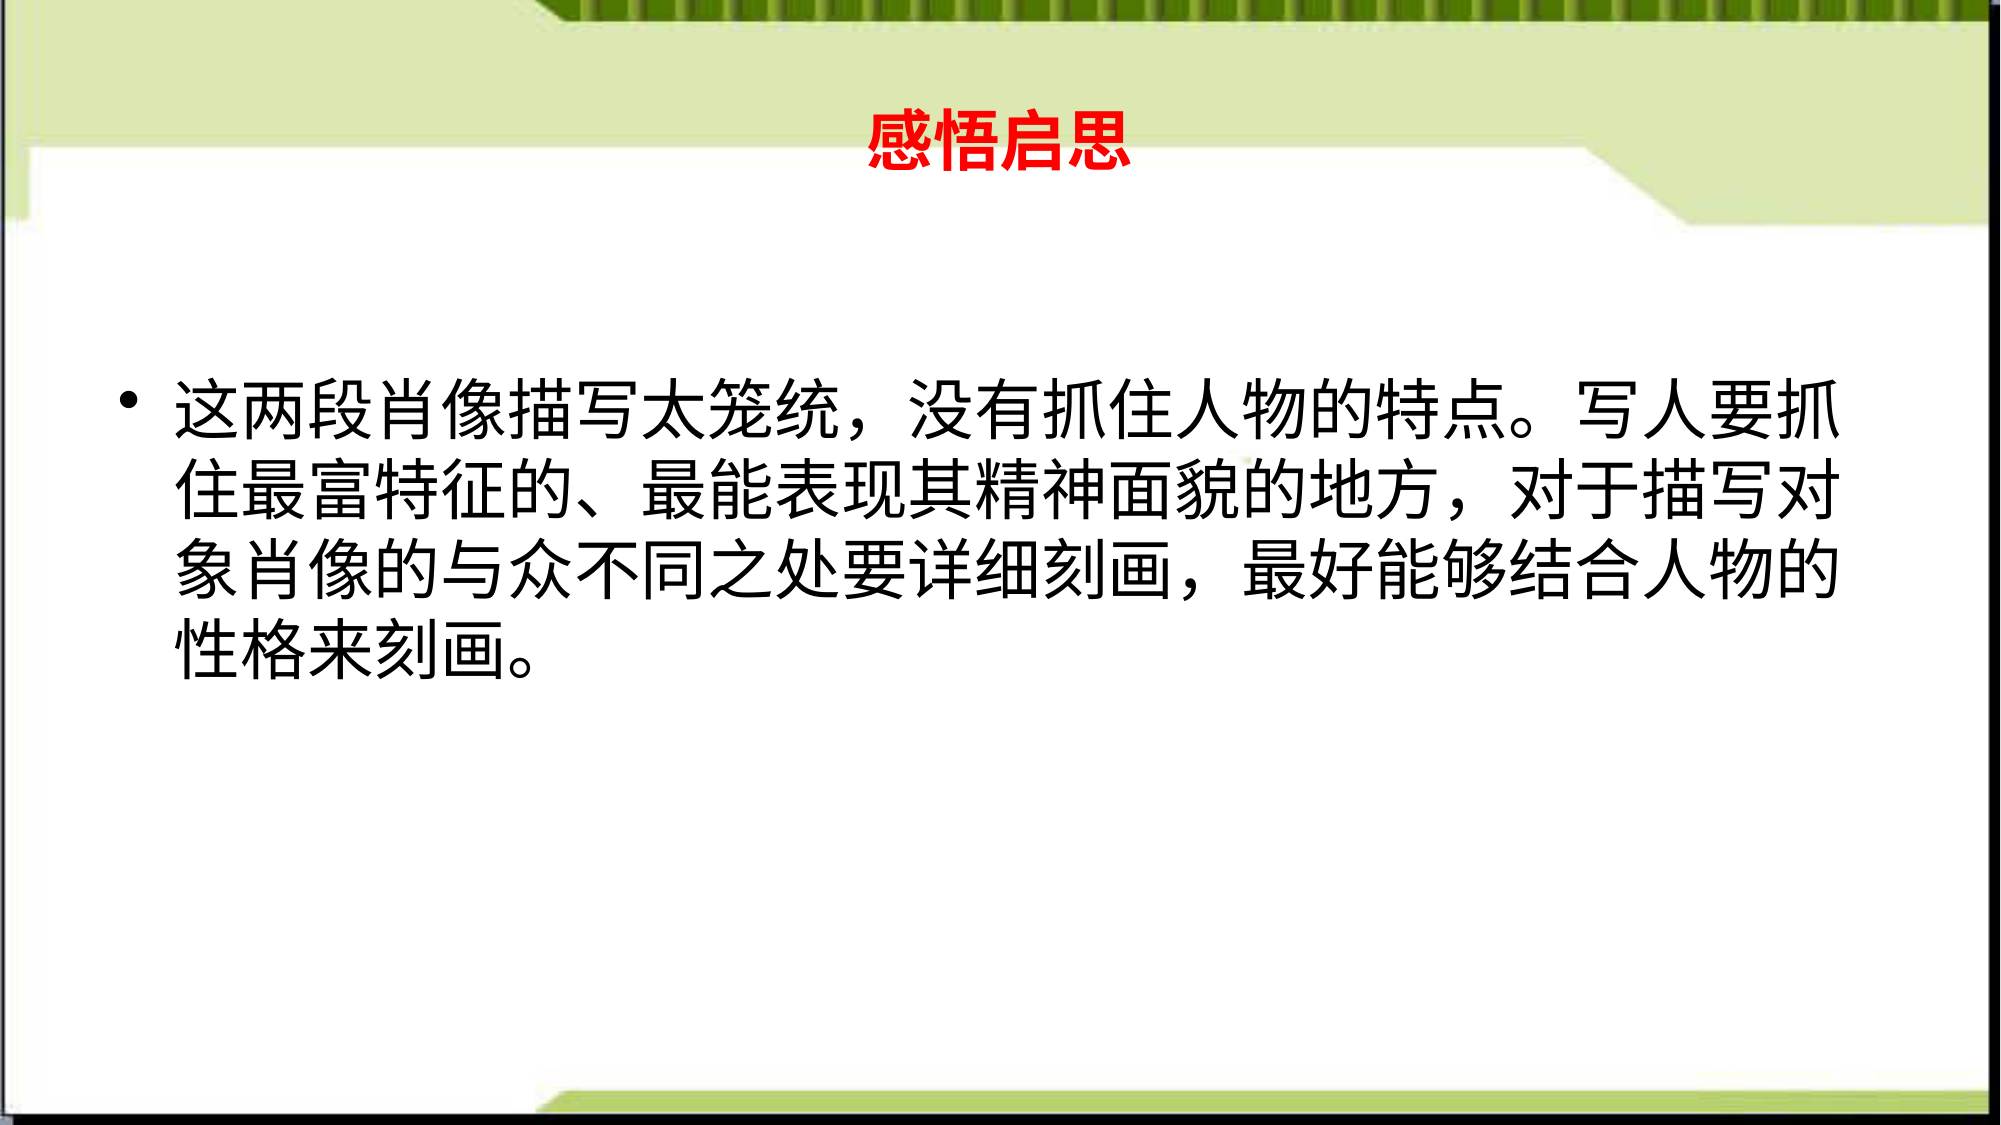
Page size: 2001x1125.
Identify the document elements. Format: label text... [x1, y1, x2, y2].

list 这两段肖像描写太笼统，没有抓住人物的特点。写人要抓住最富特征的、最能表现其精神面貌的地方，对于描写对象肖像的与众不同之处要详细刻画，最好能够结合人物的性格来刻画。 [102, 267, 1903, 1010]
title 感悟启思 [99, 45, 1900, 233]
picture [0, 0, 2001, 1125]
